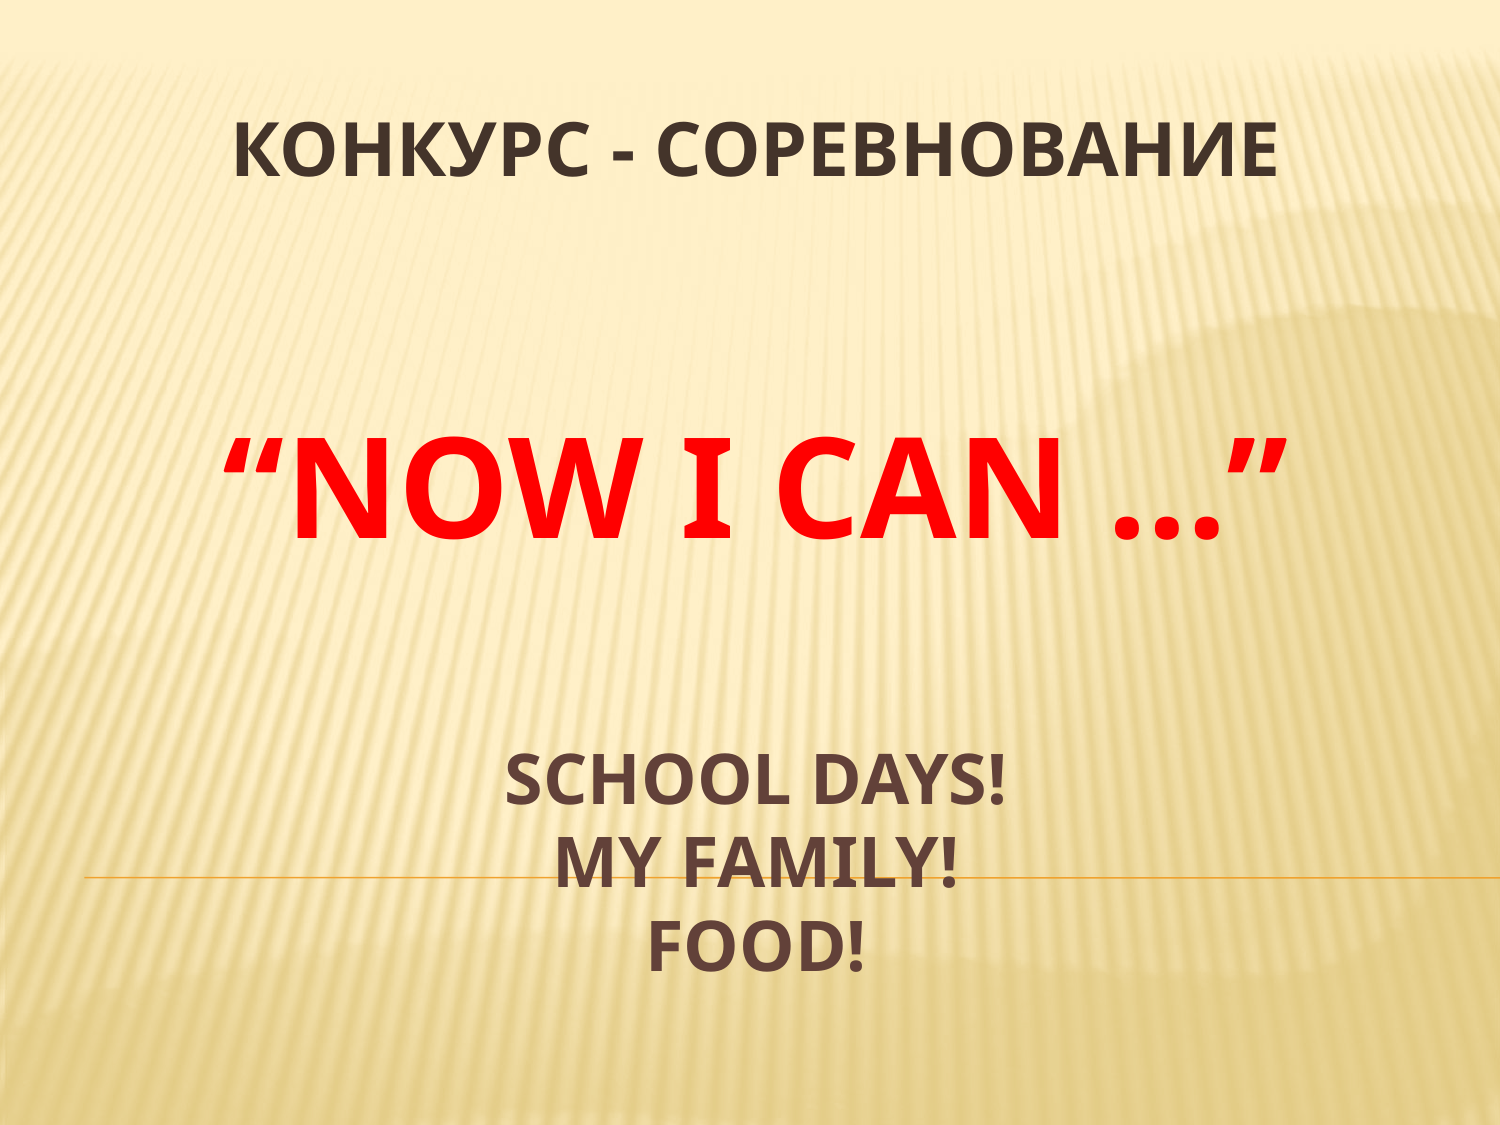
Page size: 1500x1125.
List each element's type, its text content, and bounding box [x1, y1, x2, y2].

subtitle КОНКУРС - СОРЕВНОВАНИЕ [62, 35, 1450, 200]
title “NOW I CAN …” School days! My Family! Food! [62, 222, 1450, 997]
